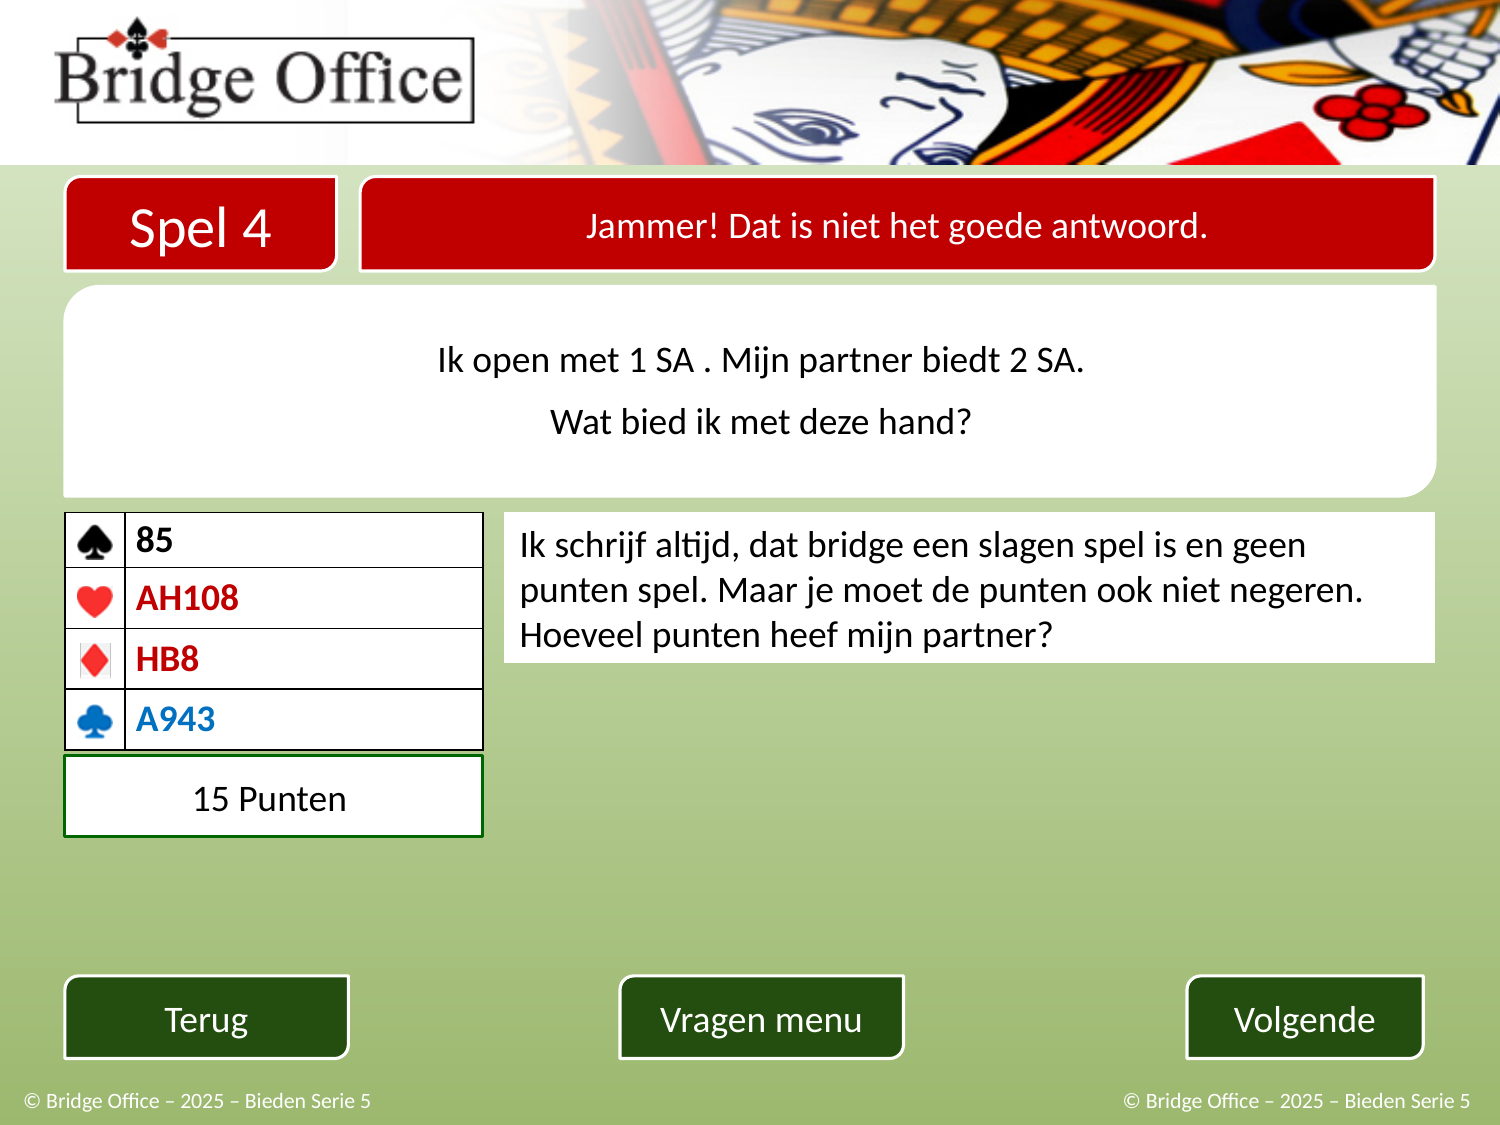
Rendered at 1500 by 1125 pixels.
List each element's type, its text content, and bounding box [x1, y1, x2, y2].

text_box 15 Punten [63, 754, 484, 838]
picture [0, 0, 1500, 166]
text_box Ik open met 1 SA . Mijn partner biedt 2 SA. [405, 327, 1119, 388]
picture [77, 703, 114, 740]
text_box Volgende [1185, 974, 1425, 1061]
picture [77, 643, 114, 679]
text_box Vragen menu [618, 974, 906, 1061]
table_header [66, 513, 124, 567]
table_cell AH108 [126, 568, 482, 628]
picture [77, 585, 114, 618]
text_box Terug [63, 974, 350, 1061]
text_box Jammer! Dat is niet het goede antwoord. [358, 179, 1437, 273]
picture [77, 524, 114, 561]
table_cell [66, 568, 124, 628]
table_header 85 [126, 513, 482, 567]
table_cell [66, 690, 124, 749]
text_box [63, 284, 1437, 498]
table_cell [66, 629, 124, 688]
table_cell HB8 [126, 629, 482, 688]
text_box Spel 4 [63, 179, 339, 273]
text_box Ik schrijf altijd, dat bridge een slagen spel is en geen punten spel. Maar je moet de punten ook niet negeren. Hoeveel punten heef mijn partner? [504, 512, 1435, 663]
text_box © Bridge Office – 2025 – Bieden Serie 5 [1107, 1079, 1500, 1121]
table_cell A943 [126, 690, 482, 749]
text_box © Bridge Office – 2025 – Bieden Serie 5 [8, 1079, 393, 1121]
text_box Wat bied ik met deze hand? [528, 389, 995, 450]
